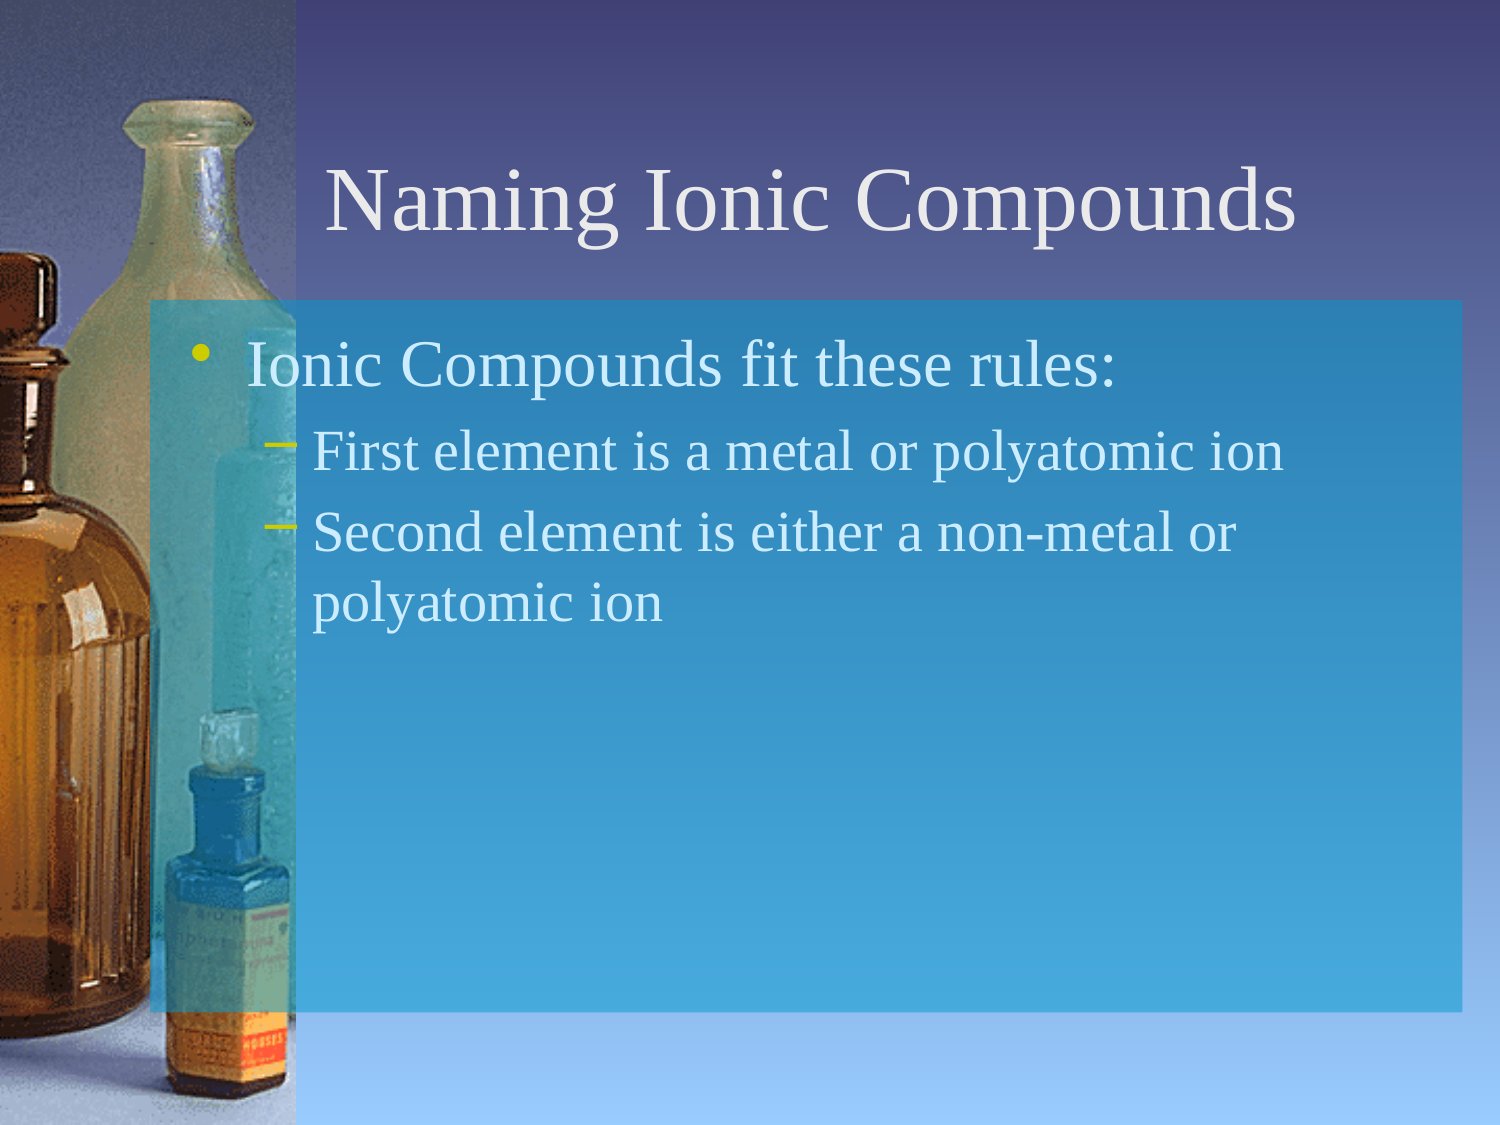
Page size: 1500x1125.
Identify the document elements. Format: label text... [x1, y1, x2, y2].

list Ionic Compounds fit these rules: First element is a metal or polyatomic ion Second element is either a non-metal or polyatomic ion [174, 312, 1451, 988]
title Naming Ionic Compounds [174, 99, 1451, 288]
picture [0, 0, 296, 1125]
